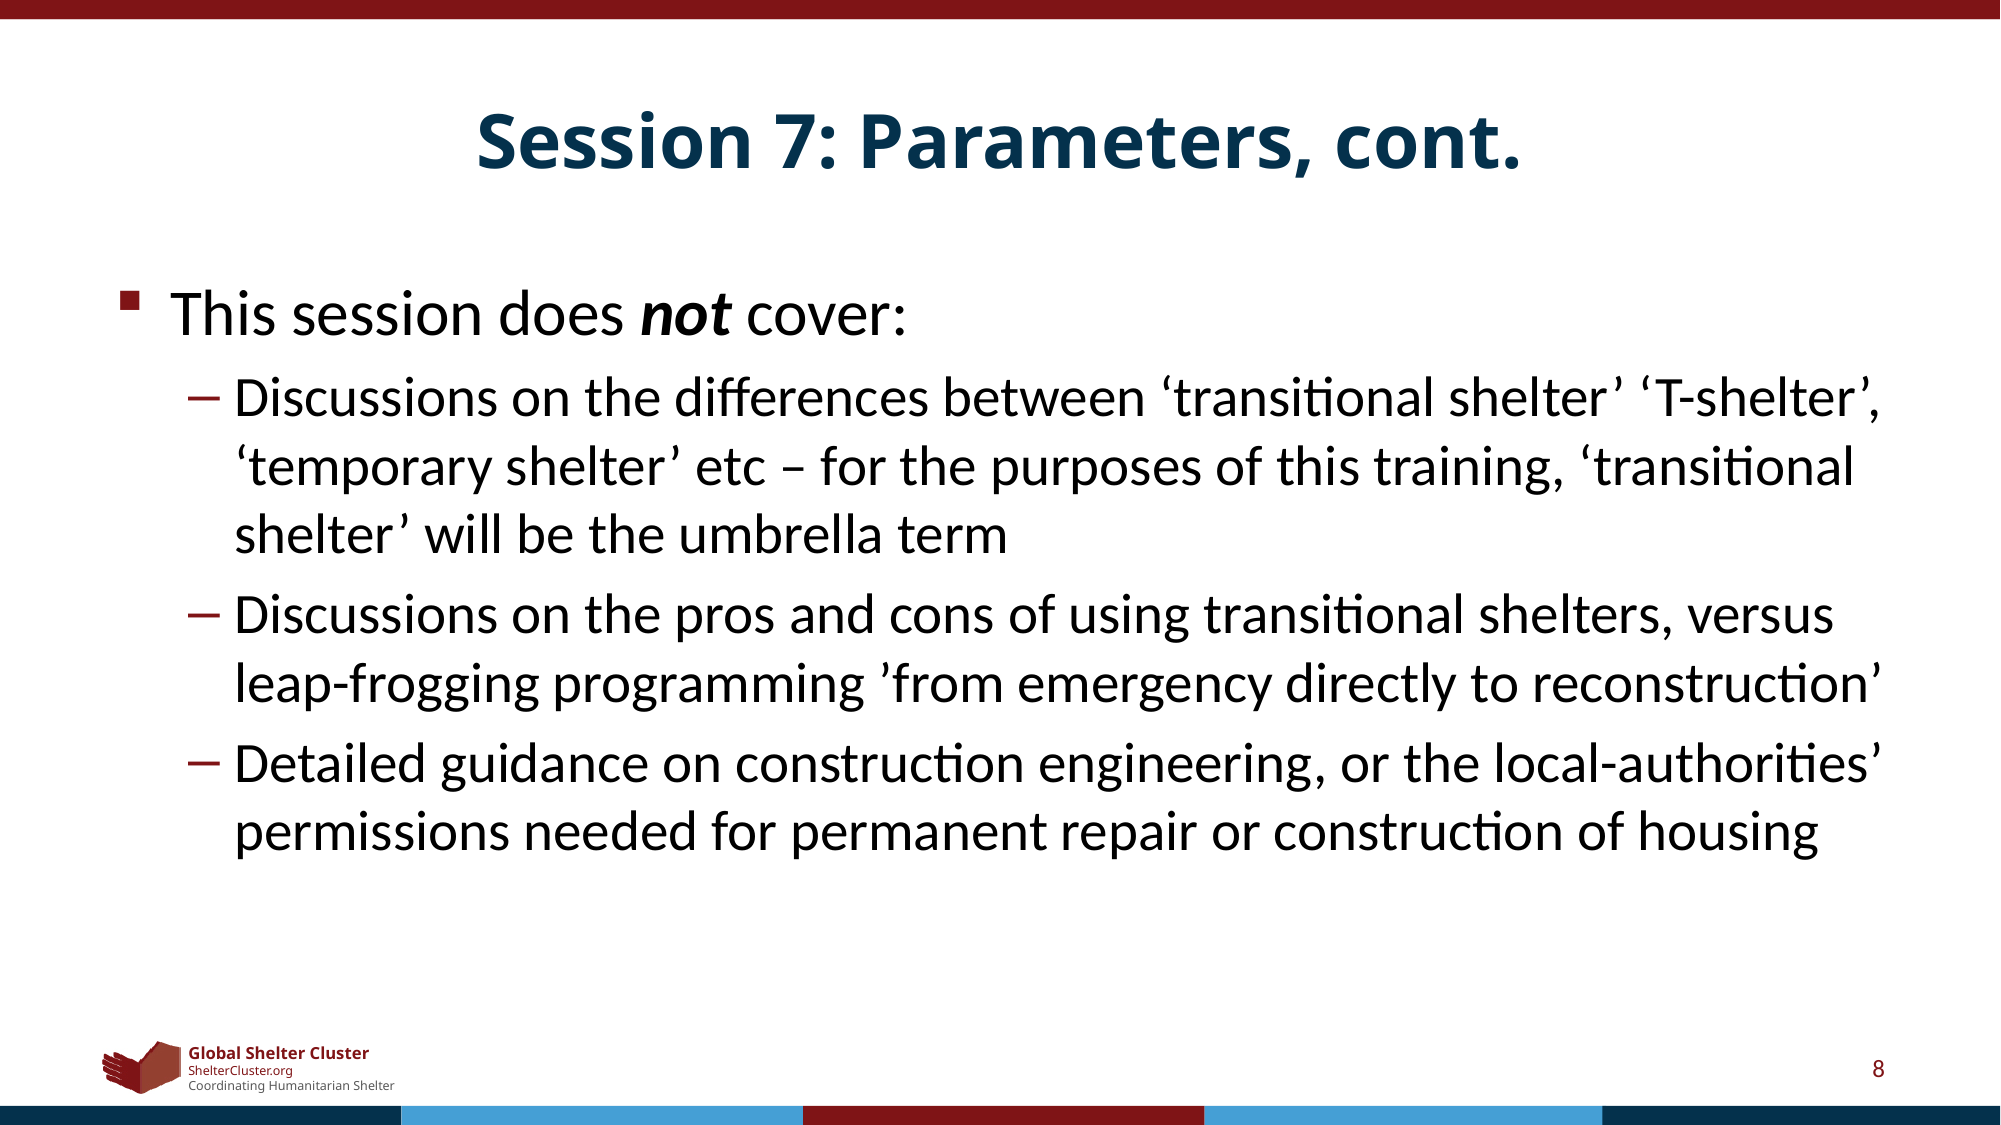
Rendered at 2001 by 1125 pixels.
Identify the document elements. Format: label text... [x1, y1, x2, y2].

picture [102, 1041, 181, 1094]
list This session does not cover: Discussions on the differences between ‘transitional shelter’ ‘T-shelter’, ‘temporary shelter’ etc – for the purposes of this training, ‘transitional shelter’ will be the umbrella term Discussions on the pros and cons of using transitional shelters, versus leap-frogging programming ’from emergency directly to reconstruction’ Detailed guidance on construction engineering, or the local-authorities’ permissions needed for permanent repair or construction of housing [99, 262, 1900, 1005]
slide_number 8 [1433, 1037, 1900, 1098]
title Session 7: Parameters, cont. [99, 45, 1900, 233]
